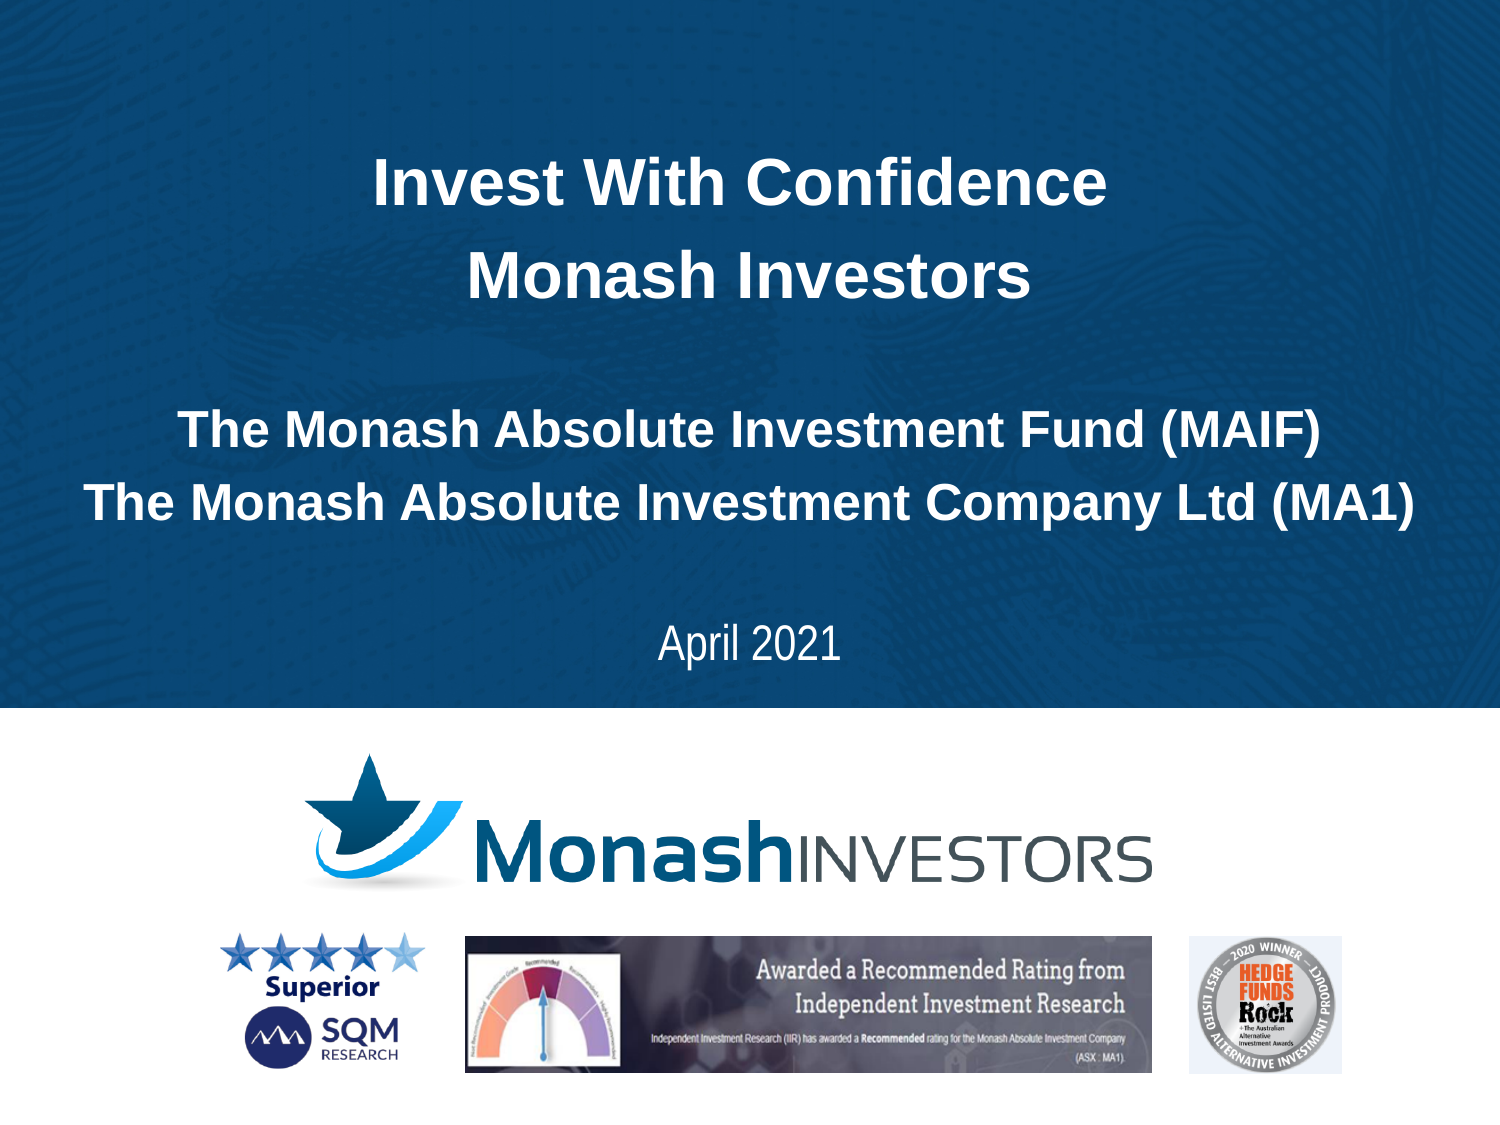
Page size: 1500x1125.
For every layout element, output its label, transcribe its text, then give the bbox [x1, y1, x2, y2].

picture [1188, 936, 1342, 1075]
picture [216, 710, 1152, 1073]
text_box [0, 706, 1500, 1125]
picture [0, 0, 1500, 706]
subtitle Invest With Confidence Monash Investors The Monash Absolute Investment Fund (MAIF) The Monash Absolute Investment Company Ltd (MA1) April 2021 [58, 131, 1442, 510]
